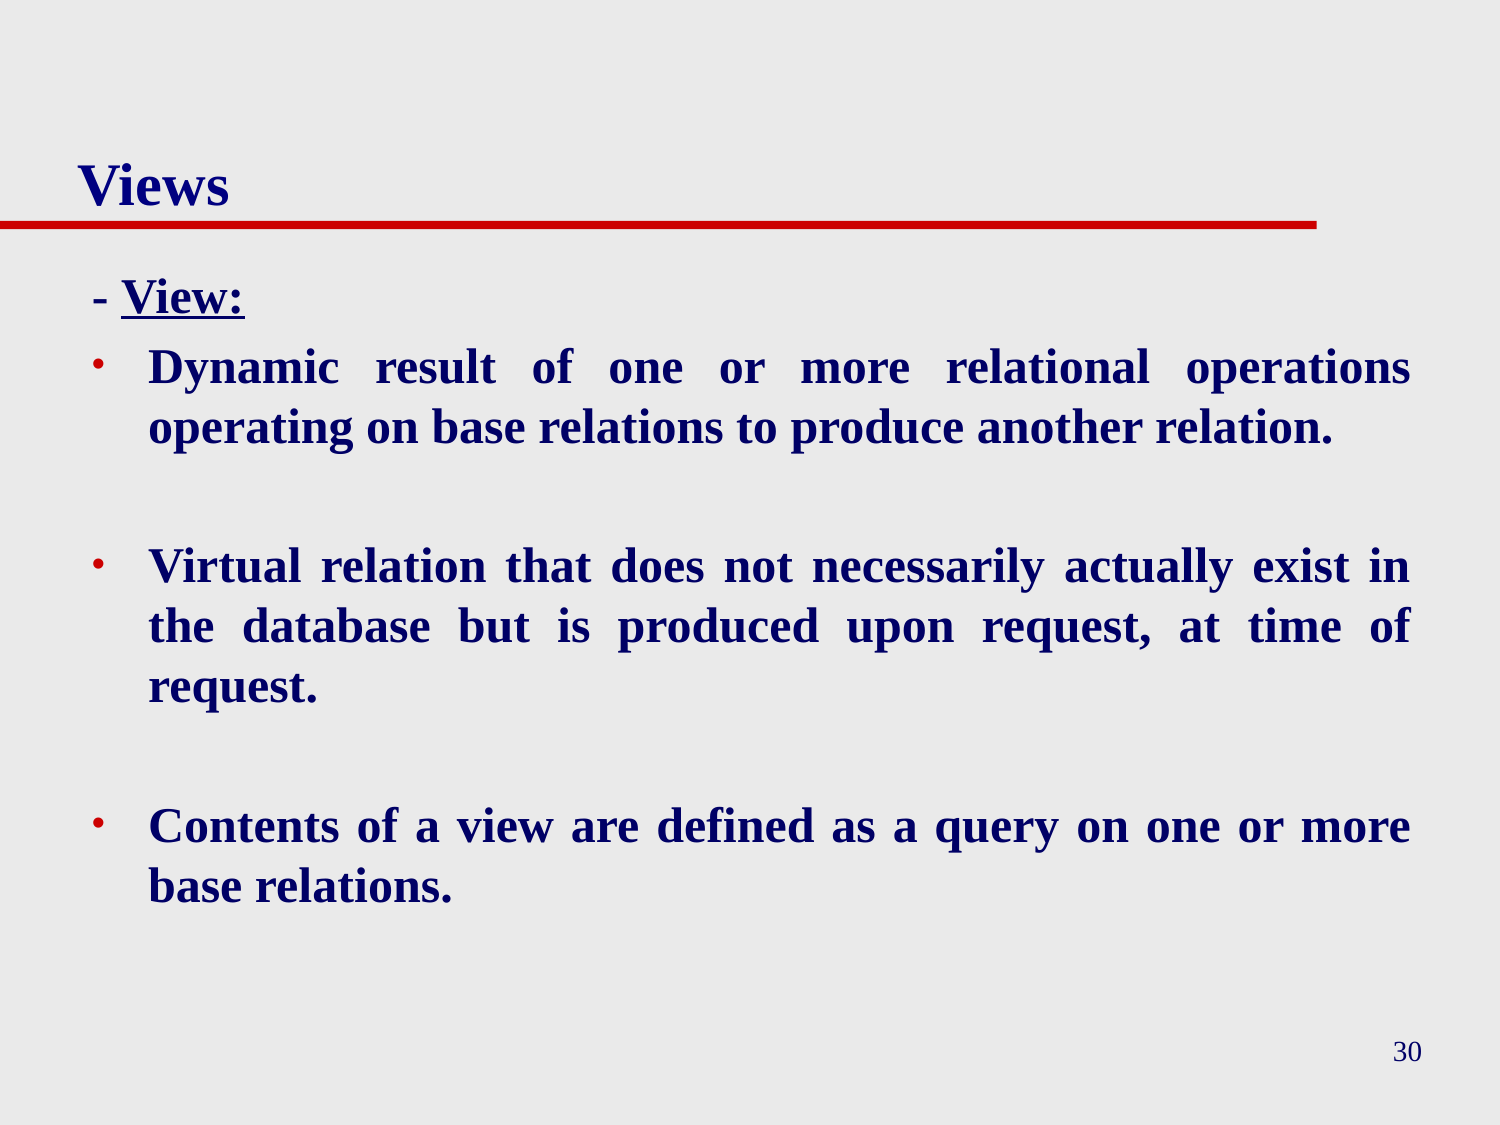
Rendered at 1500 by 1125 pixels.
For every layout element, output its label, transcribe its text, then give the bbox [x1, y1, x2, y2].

title Views [62, 43, 1338, 226]
list - View: Dynamic result of one or more relational operations operating on base relations to produce another relation. Virtual relation that does not necessarily actually exist in the database but is produced upon request, at time of request. Contents of a view are defined as a query on one or more base relations. [76, 255, 1428, 931]
slide_number 30 [1124, 1012, 1438, 1088]
